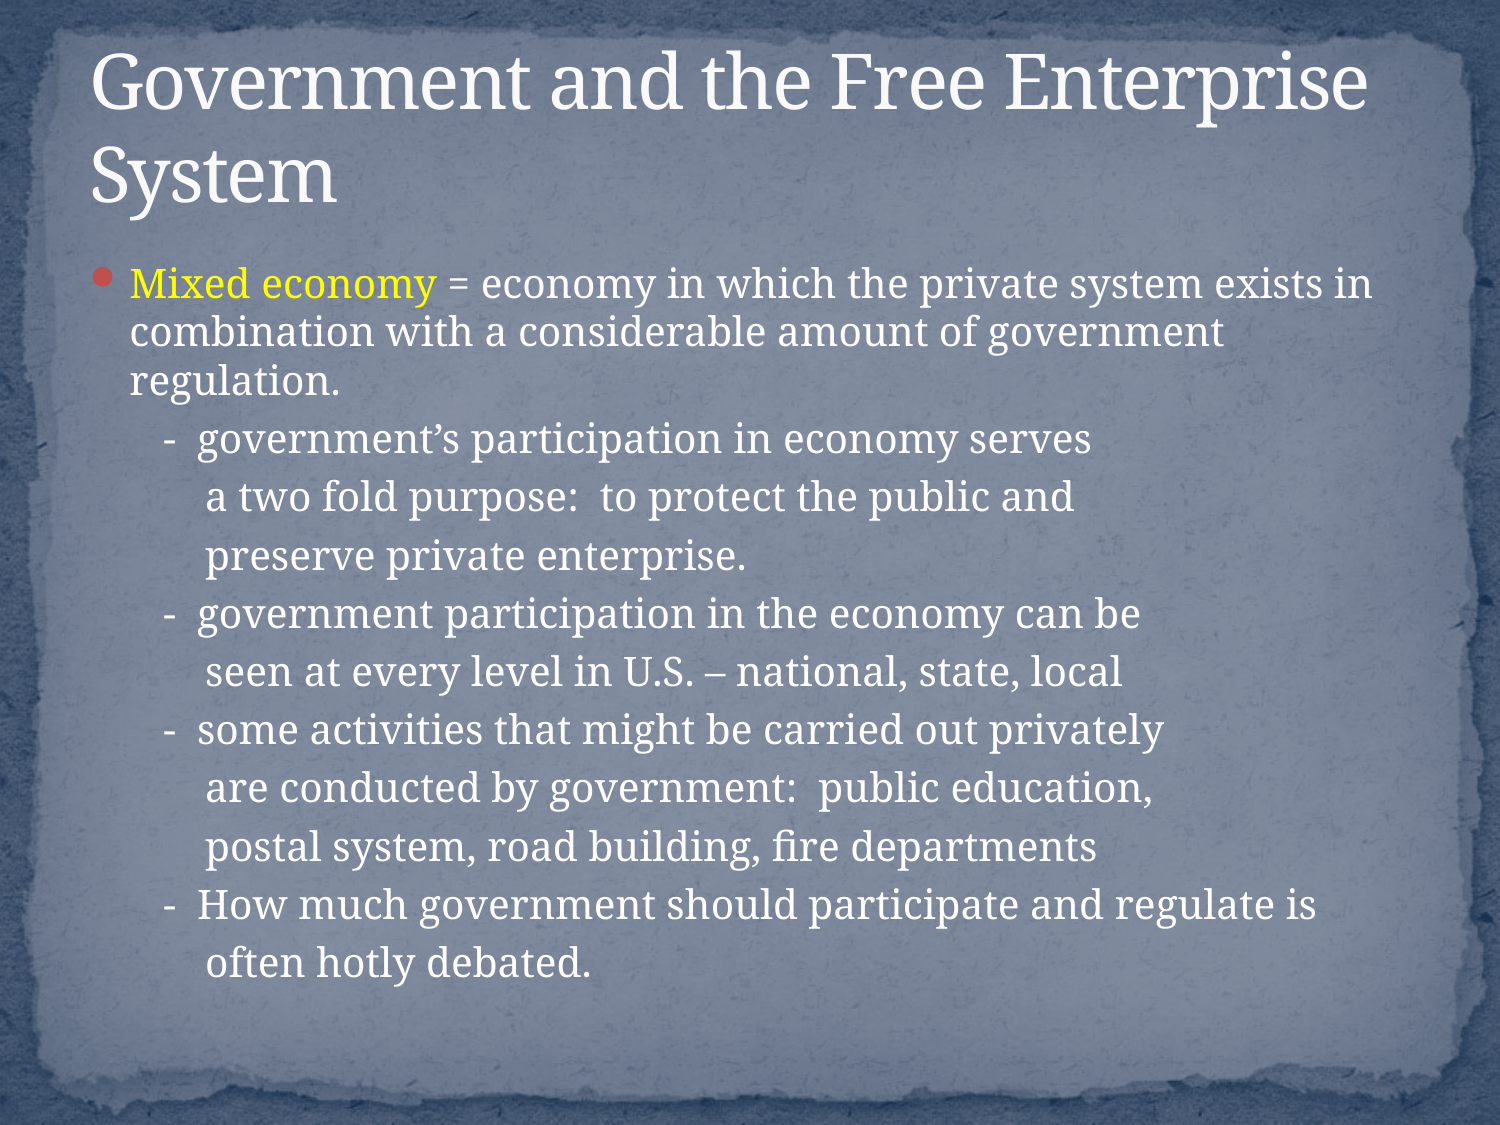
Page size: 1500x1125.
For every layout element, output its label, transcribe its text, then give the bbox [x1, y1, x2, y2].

title Government and the Free Enterprise System [74, 24, 1425, 225]
list Mixed economy = economy in which the private system exists in combination with a considerable amount of government regulation. - government’s participation in economy serves a two fold purpose: to protect the public and preserve private enterprise. - government participation in the economy can be seen at every level in U.S. – national, state, local - some activities that might be carried out privately are conducted by government: public education, postal system, road building, fire departments - How much government should participate and regulate is often hotly debated. [75, 249, 1425, 1000]
